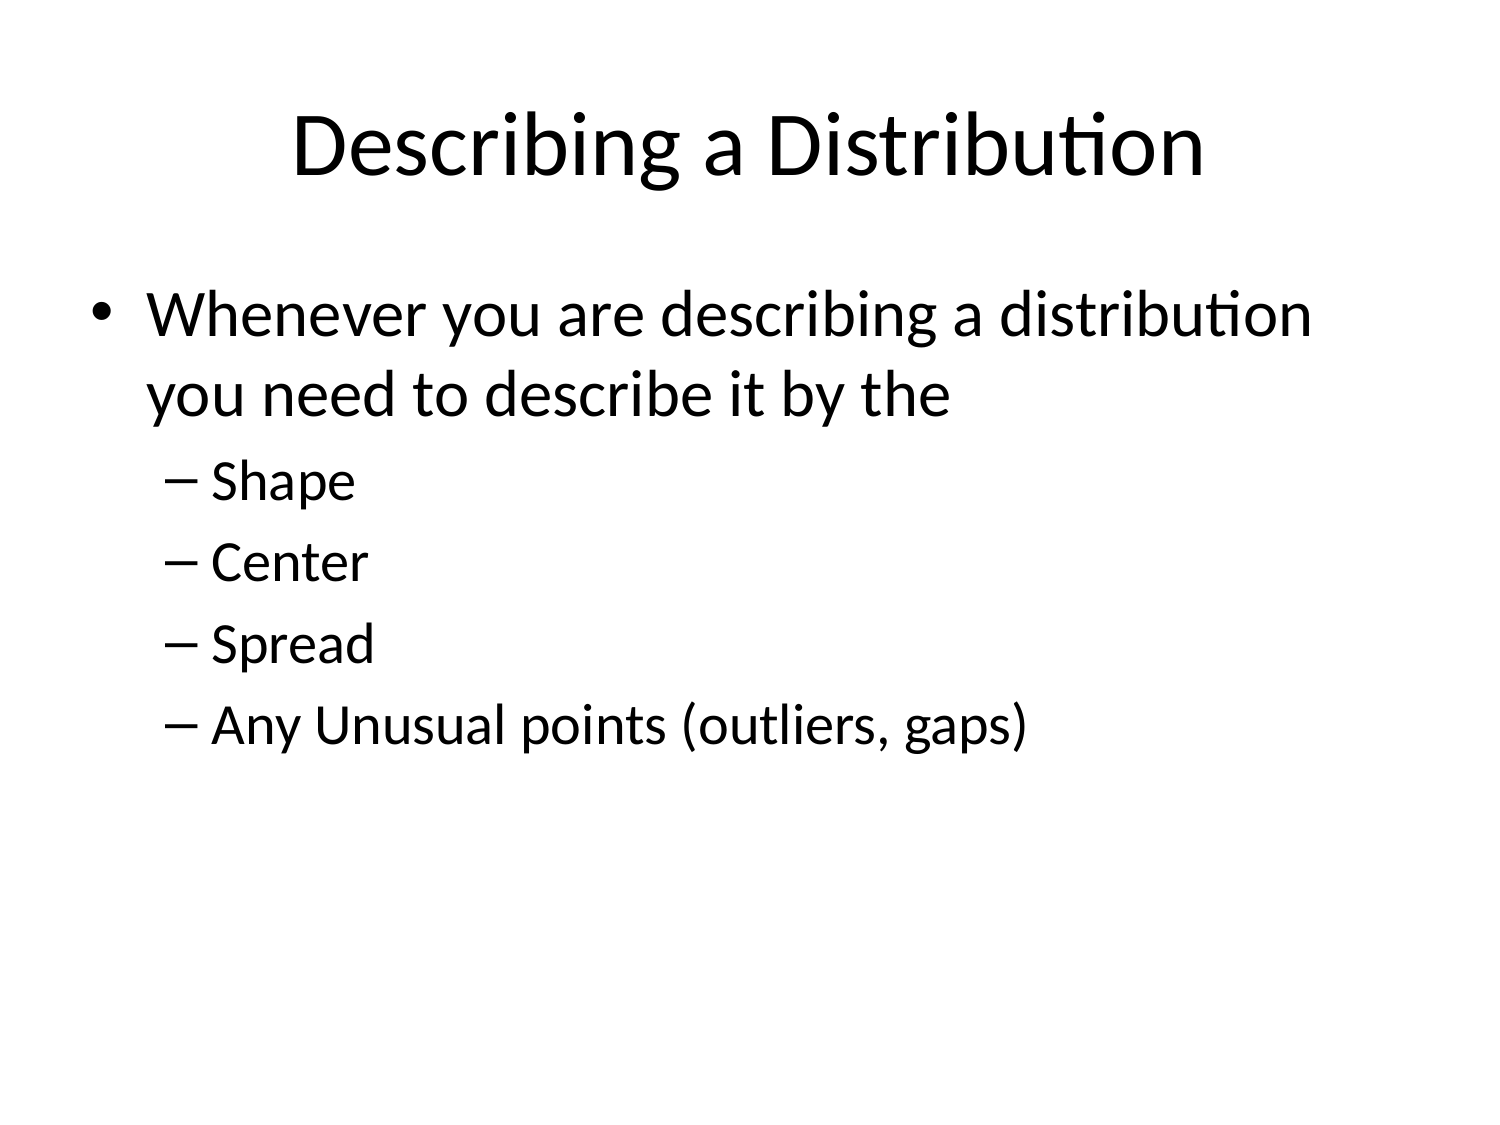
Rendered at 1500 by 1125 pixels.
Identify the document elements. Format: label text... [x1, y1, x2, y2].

title Describing a Distribution [75, 45, 1425, 233]
list Whenever you are describing a distribution you need to describe it by the Shape Center Spread Any Unusual points (outliers, gaps) [75, 262, 1425, 1005]
